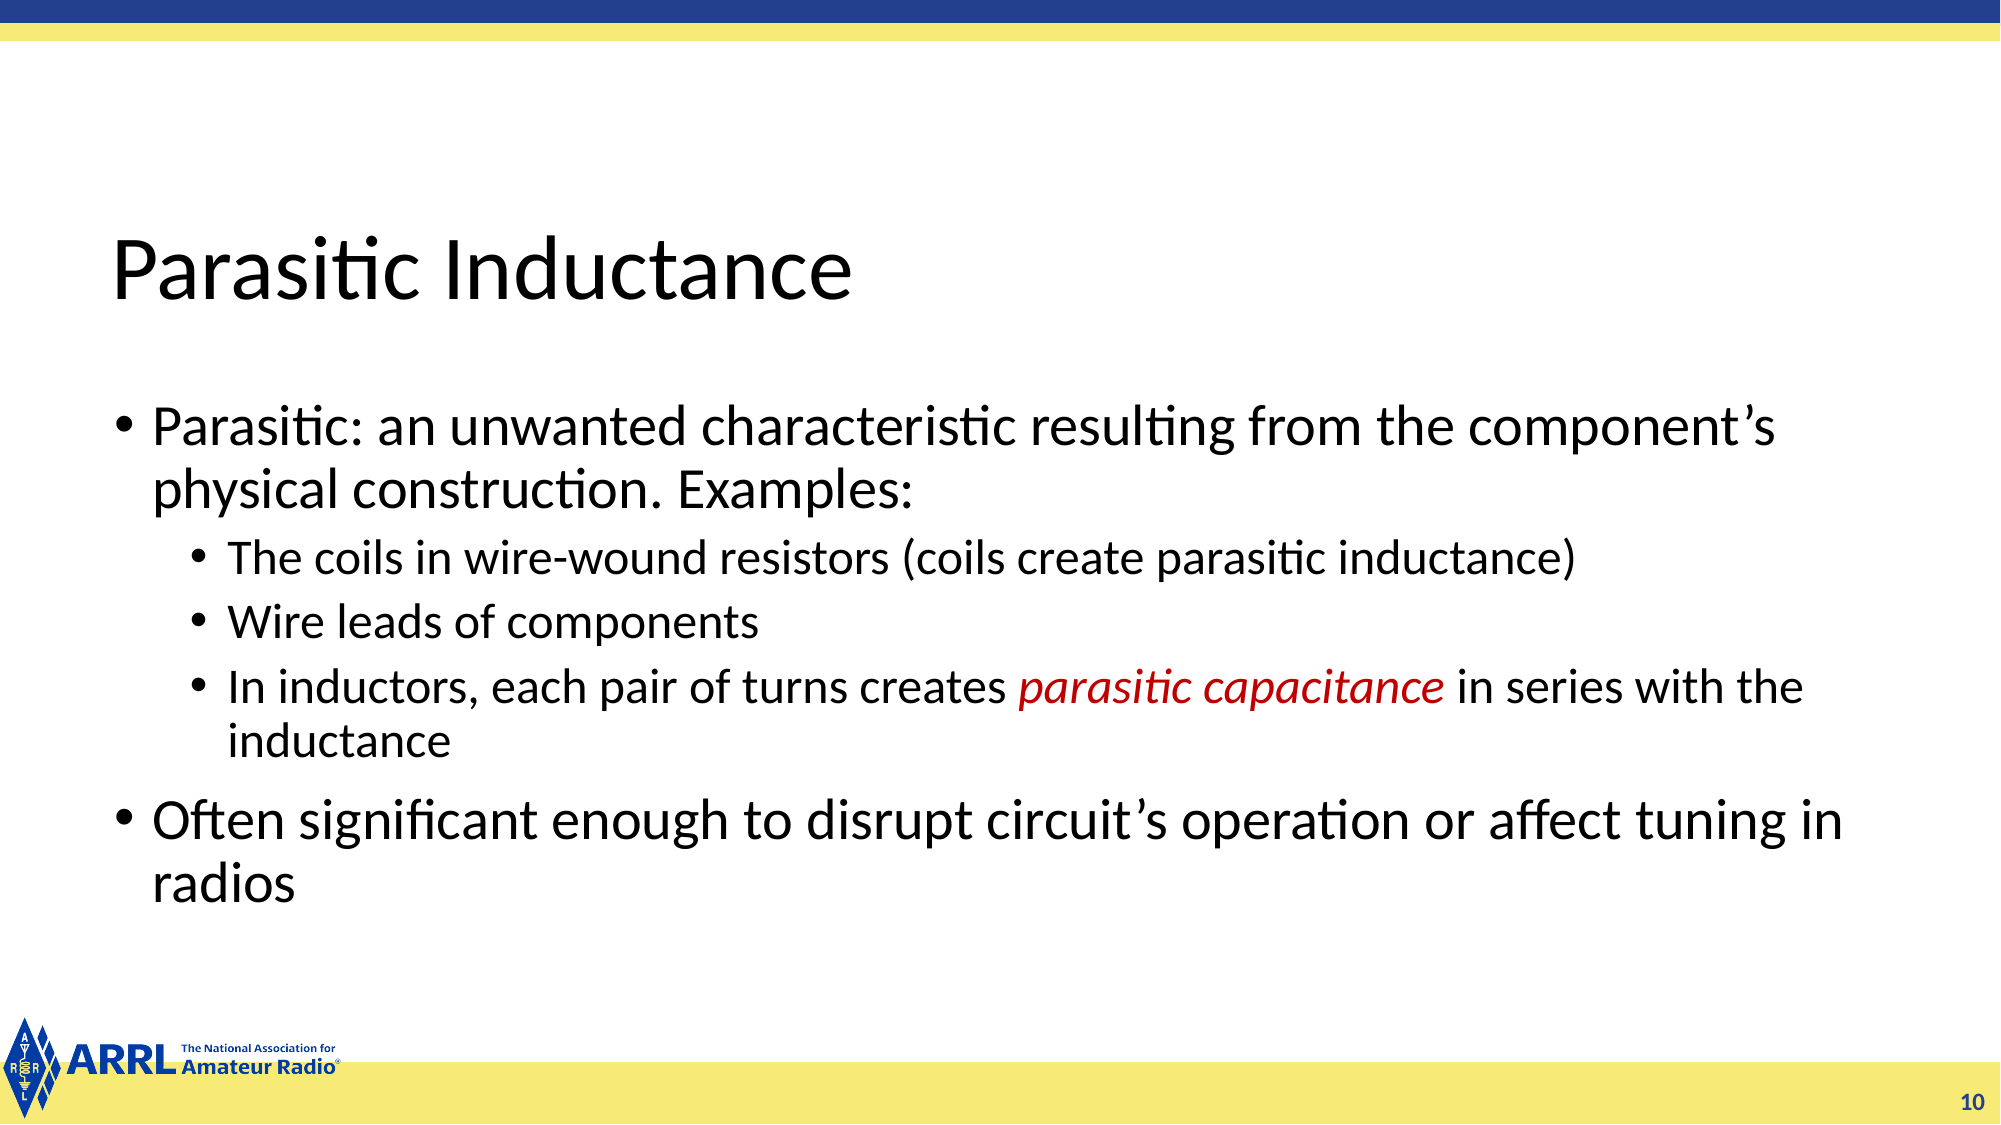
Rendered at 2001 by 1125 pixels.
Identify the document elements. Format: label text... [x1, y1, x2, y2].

picture [1, 1015, 342, 1121]
list Parasitic: an unwanted characteristic resulting from the component’s physical construction. Examples: The coils in wire-wound resistors (coils create parasitic inductance) Wire leads of components In inductors, each pair of turns creates parasitic capacitance in series with the inductance Often significant enough to disrupt circuit’s operation or affect tuning in radios [99, 387, 1900, 1050]
title Parasitic Inductance [96, 212, 1897, 356]
